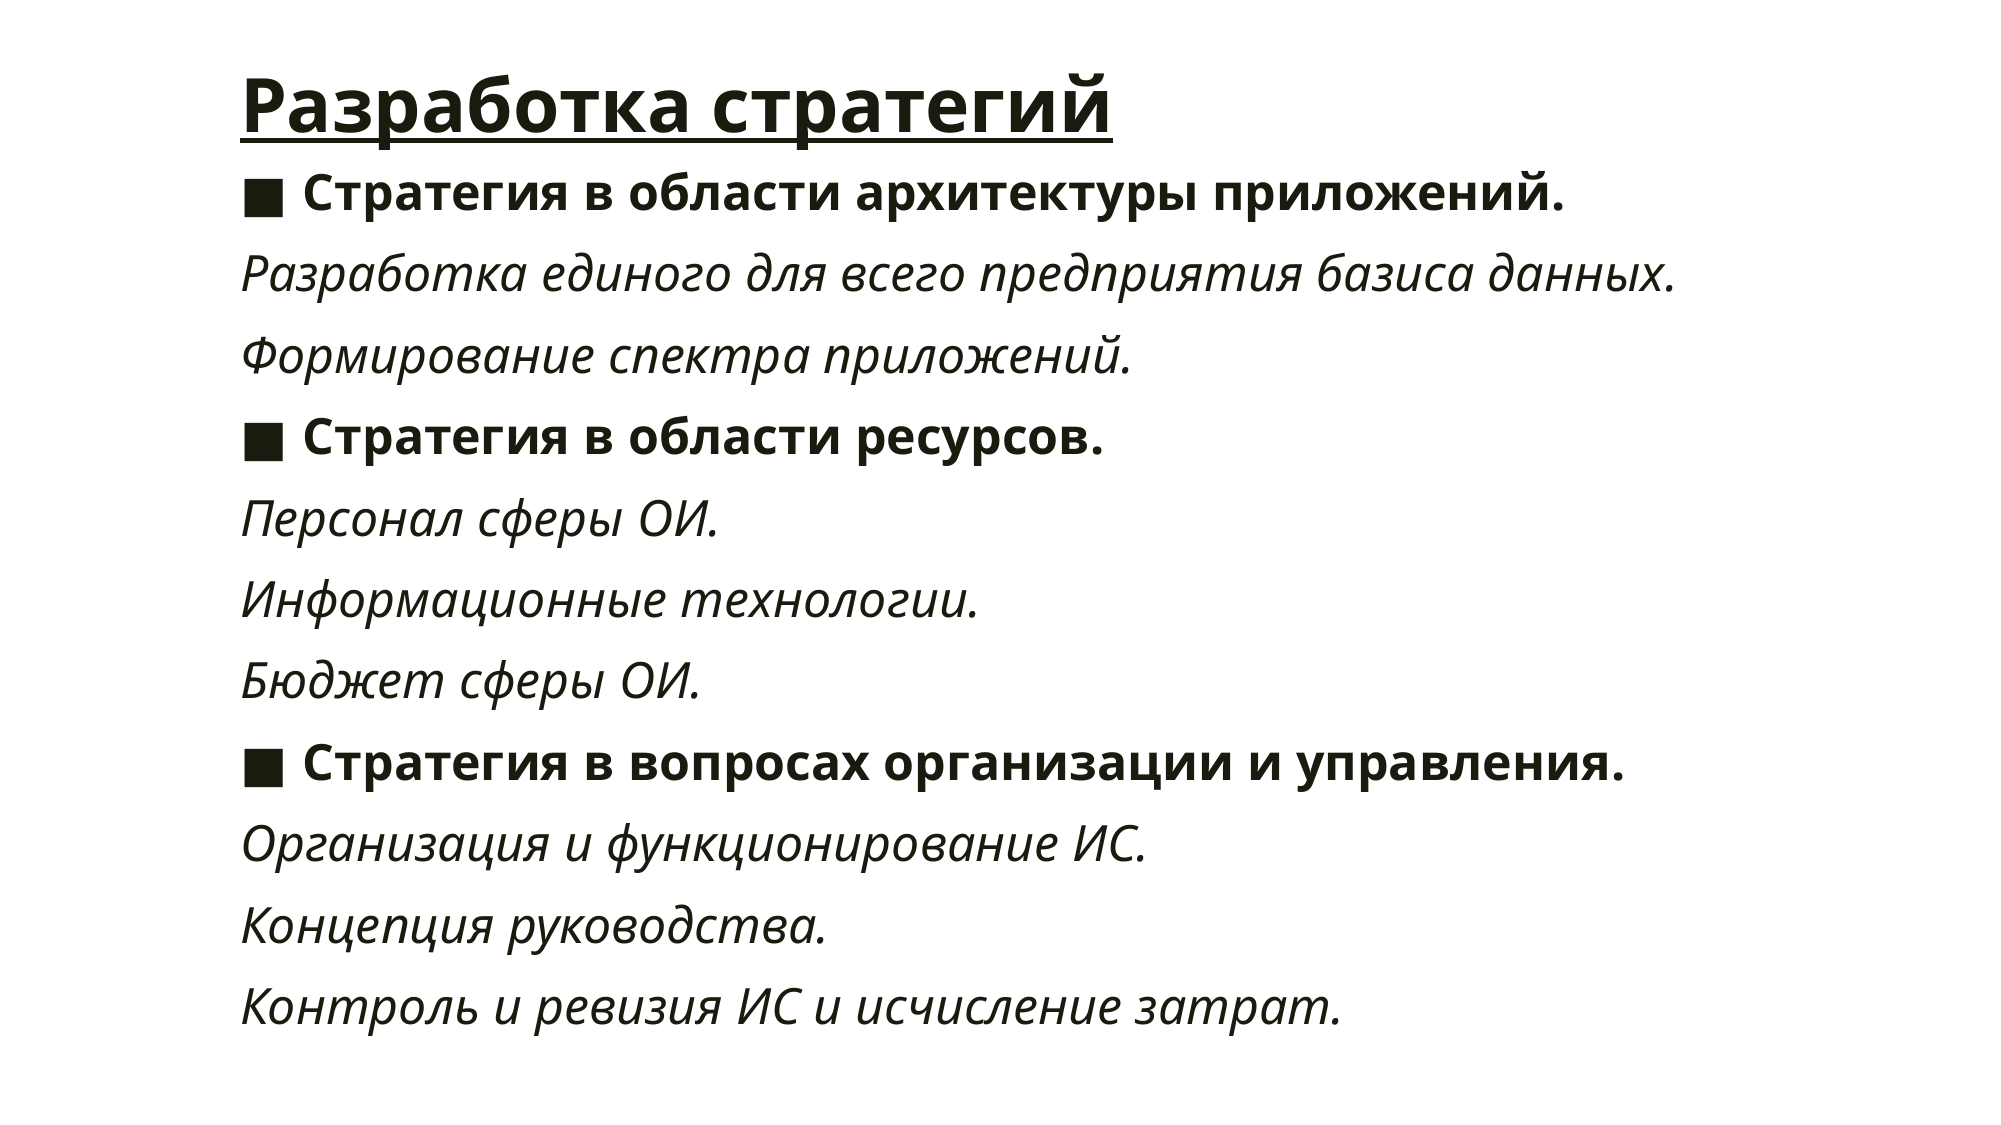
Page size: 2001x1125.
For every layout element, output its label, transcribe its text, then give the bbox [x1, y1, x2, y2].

title Разработка стратегий [225, 60, 1800, 157]
list Стратегия в области архитектуры приложений. Разработка единого для всего предприятия базиса данных. Формирование спектра приложений. Стратегия в области ресурсов. Персонал сферы ОИ. Информационные технологии. Бюджет сферы ОИ. Стратегия в вопросах организации и управления. Организация и функционирование ИС. Концепция руководства. Контроль и ревизия ИС и исчисление затрат. [225, 157, 1800, 1069]
